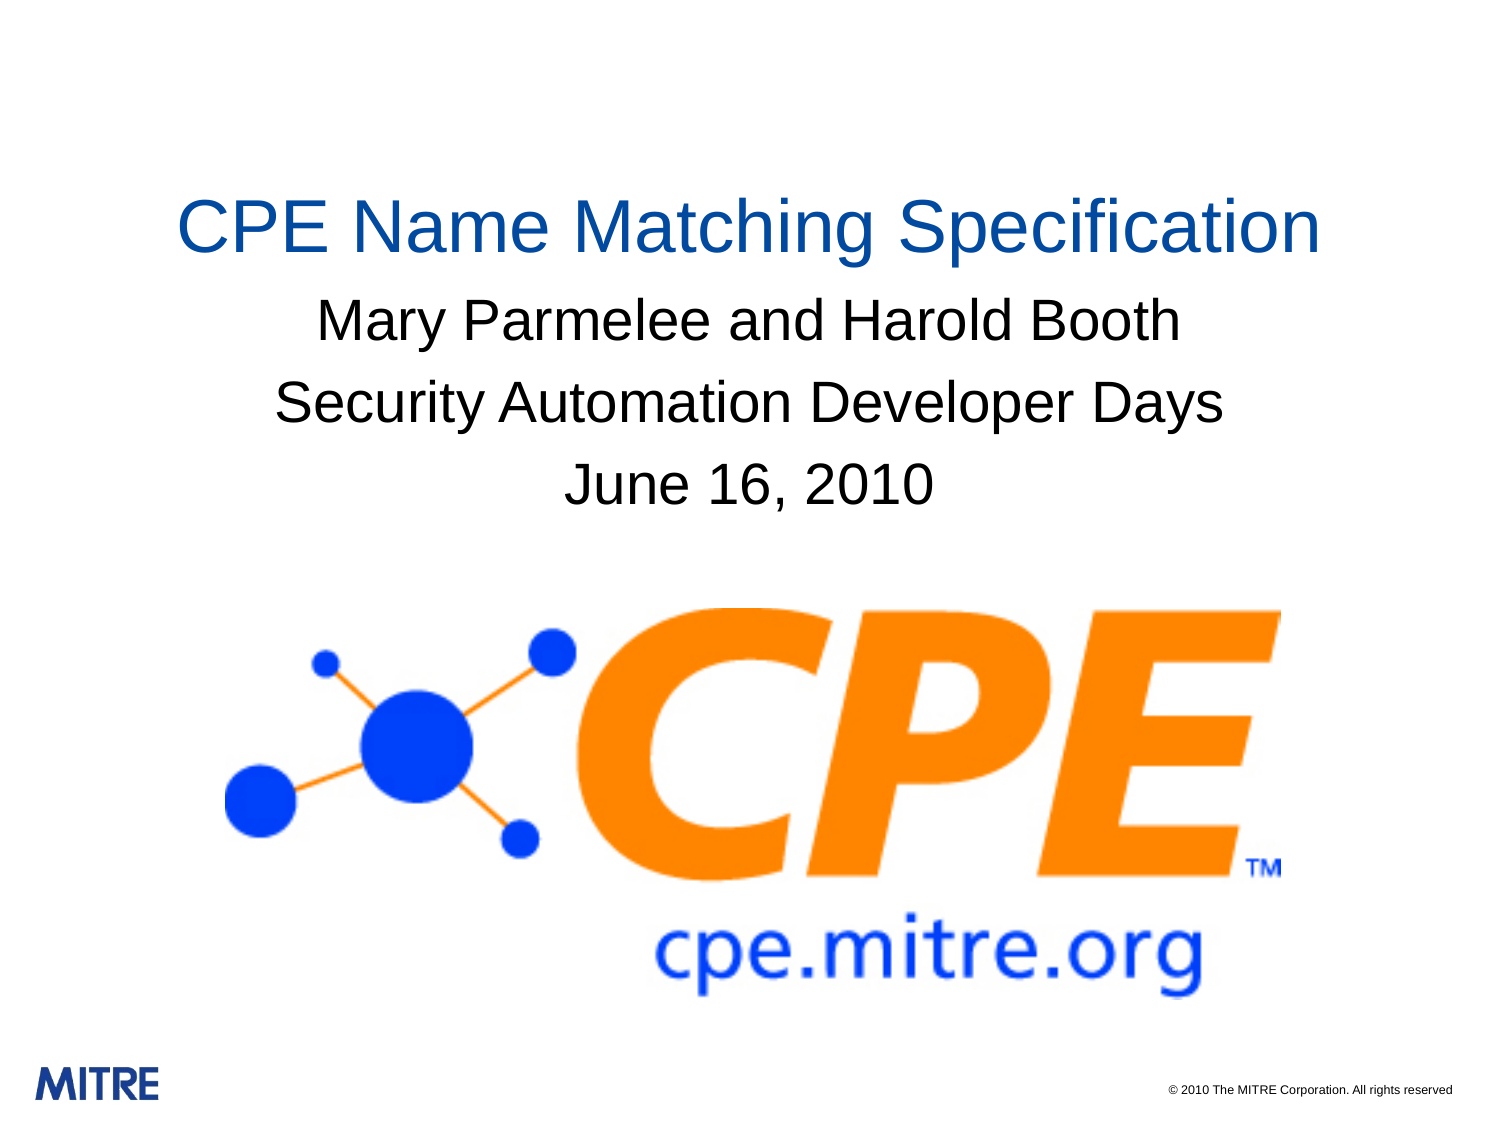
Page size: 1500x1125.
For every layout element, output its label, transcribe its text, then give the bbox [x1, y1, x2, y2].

subtitle Mary Parmelee and Harold Booth Security Automation Developer Days June 16, 2010 [0, 274, 1500, 426]
picture [30, 1064, 163, 1106]
picture [225, 608, 1281, 1000]
title CPE Name Matching Specification [0, 124, 1500, 274]
